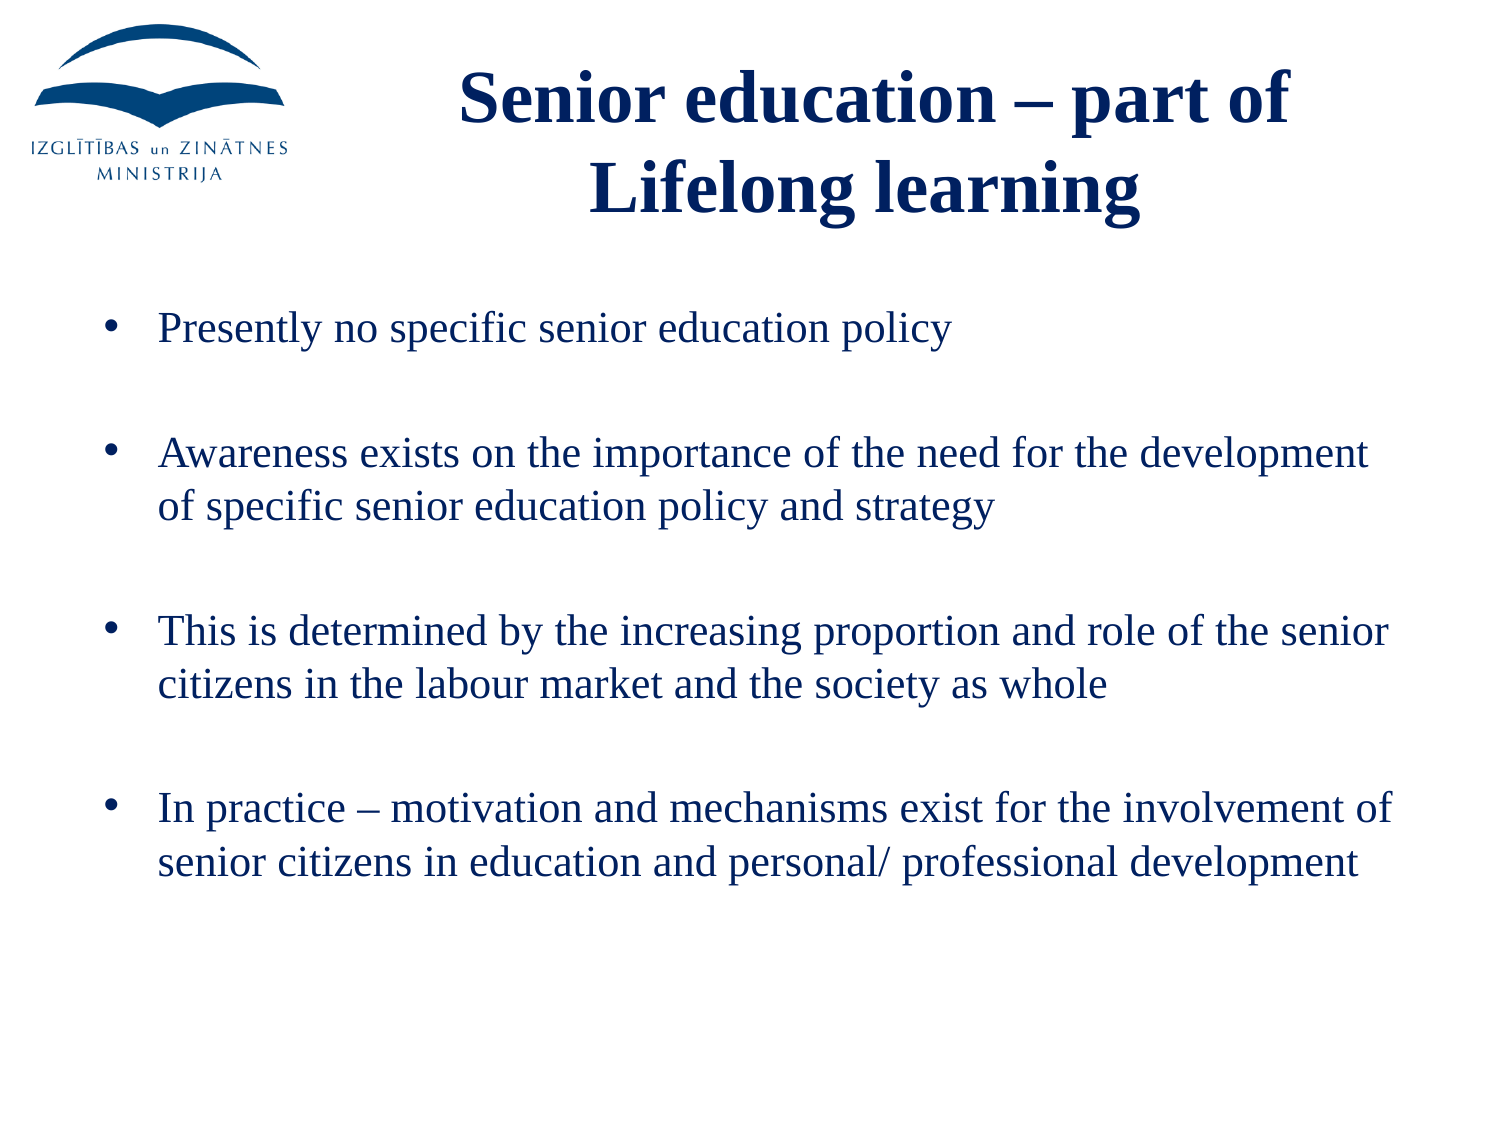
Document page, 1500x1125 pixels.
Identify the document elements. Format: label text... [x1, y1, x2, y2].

list Presently no specific senior education policy Awareness exists on the importance of the need for the development of specific senior education policy and strategy This is determined by the increasing proportion and role of the senior citizens in the labour market and the society as whole In practice – motivation and mechanisms exist for the involvement of senior citizens in education and personal/ professional development [88, 290, 1426, 1006]
title Senior education – part of Lifelong learning [324, 30, 1426, 244]
picture [0, 0, 317, 205]
